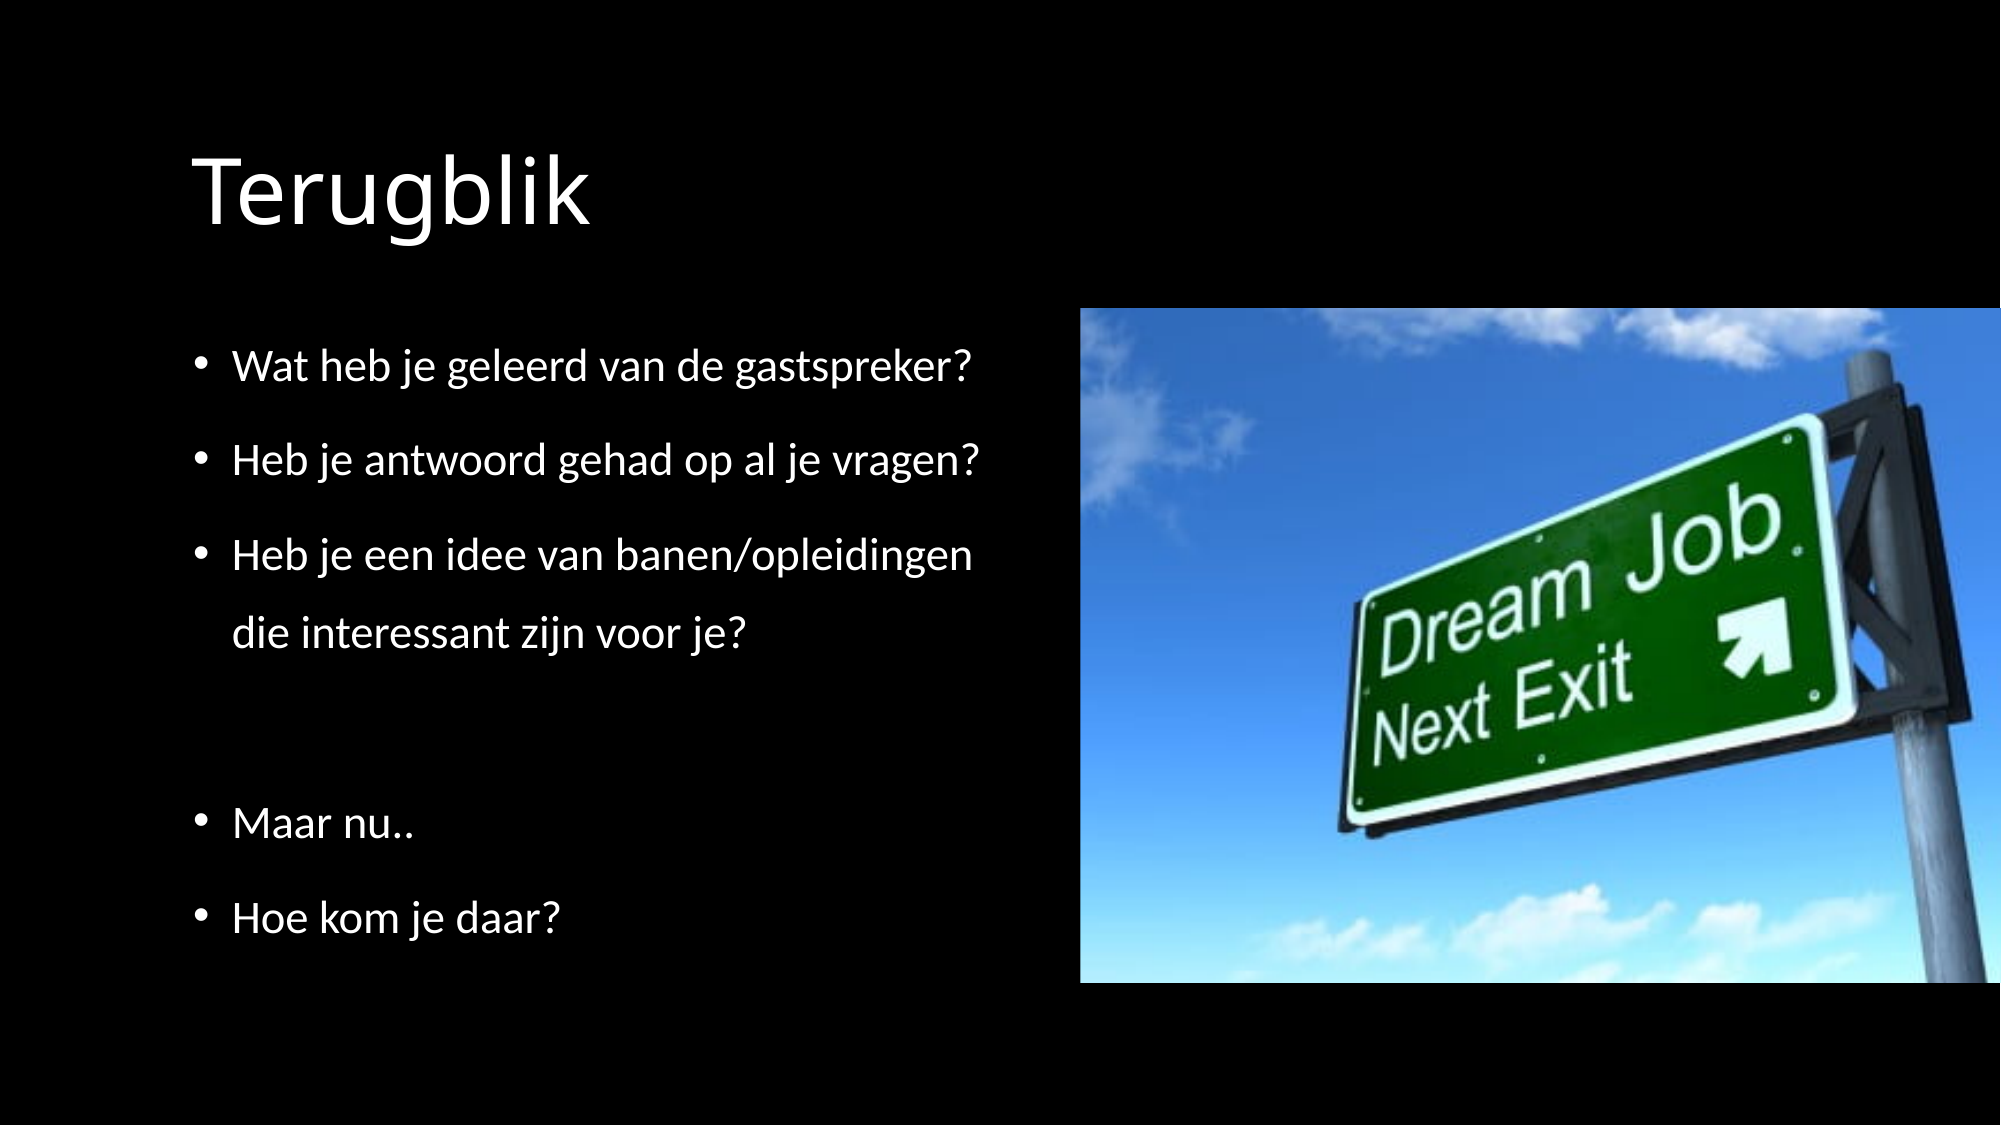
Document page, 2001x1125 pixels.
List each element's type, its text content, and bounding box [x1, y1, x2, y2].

title Terugblik [176, 114, 1600, 276]
list Wat heb je geleerd van de gastspreker? Heb je antwoord gehad op al je vragen? Heb je een idee van banen/opleidingen die interessant zijn voor je? Maar nu.. Hoe kom je daar? [178, 304, 1000, 983]
picture [1080, 308, 2001, 983]
